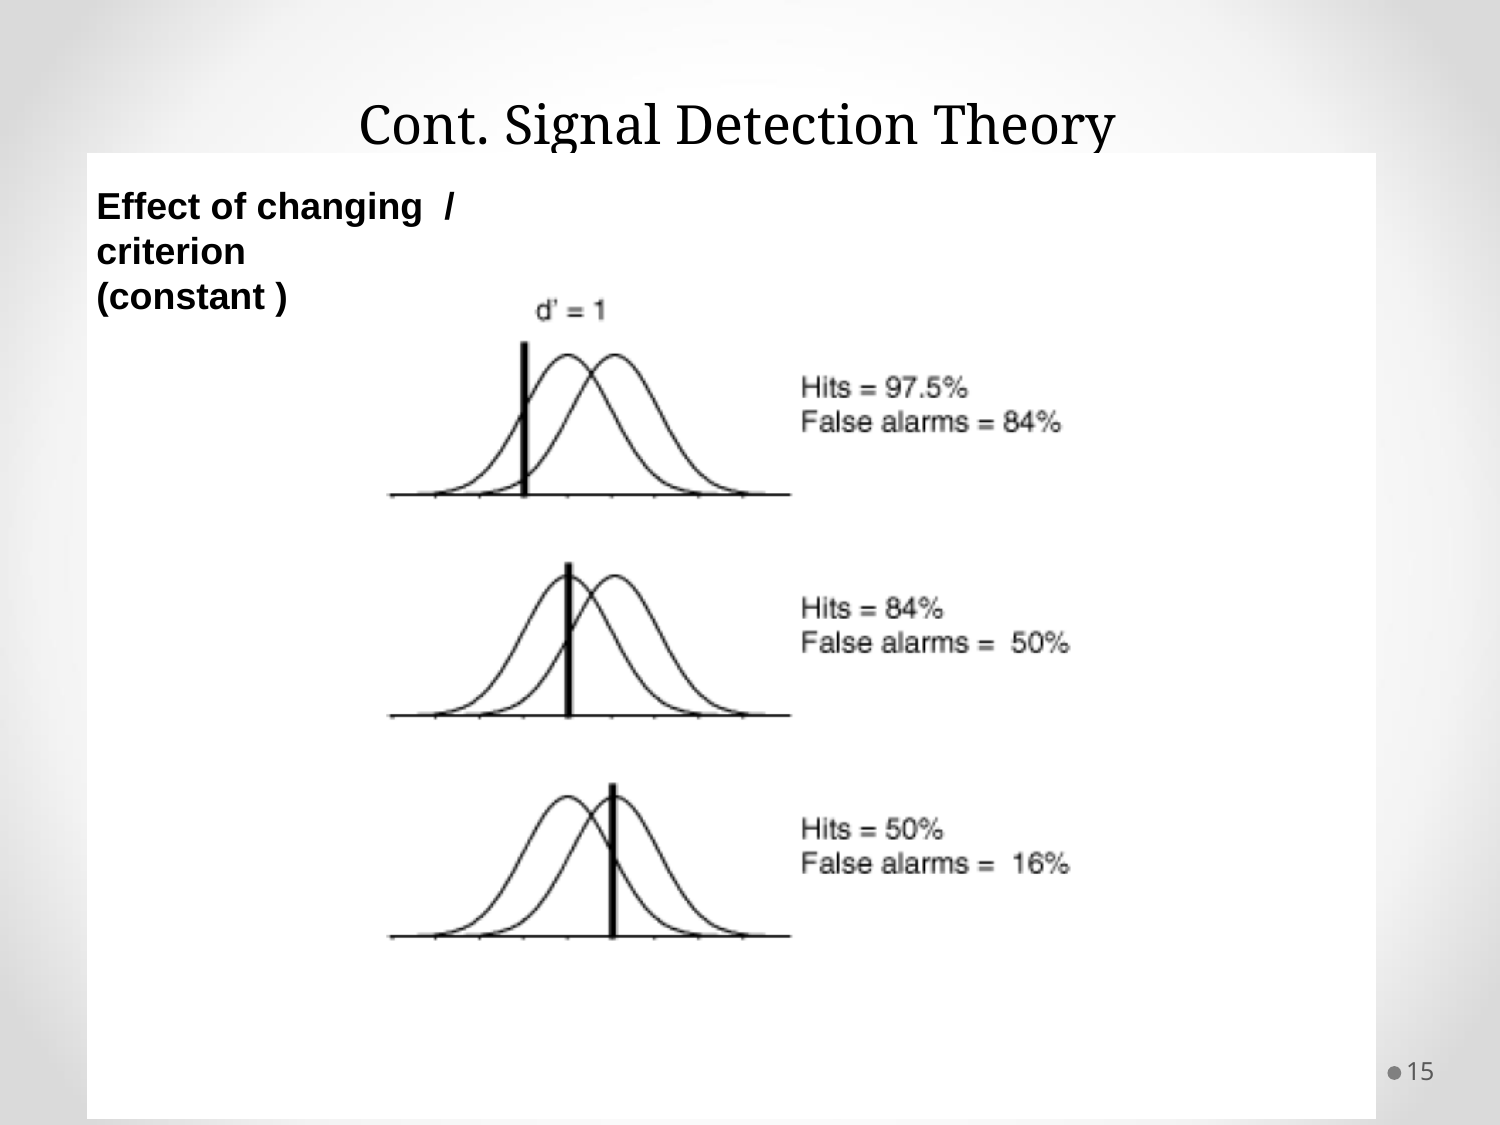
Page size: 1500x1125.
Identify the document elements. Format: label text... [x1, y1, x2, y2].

title Cont. Signal Detection Theory [62, 62, 1413, 163]
picture [0, 1, 1500, 1125]
slide_number 15 [1401, 1042, 1494, 1103]
